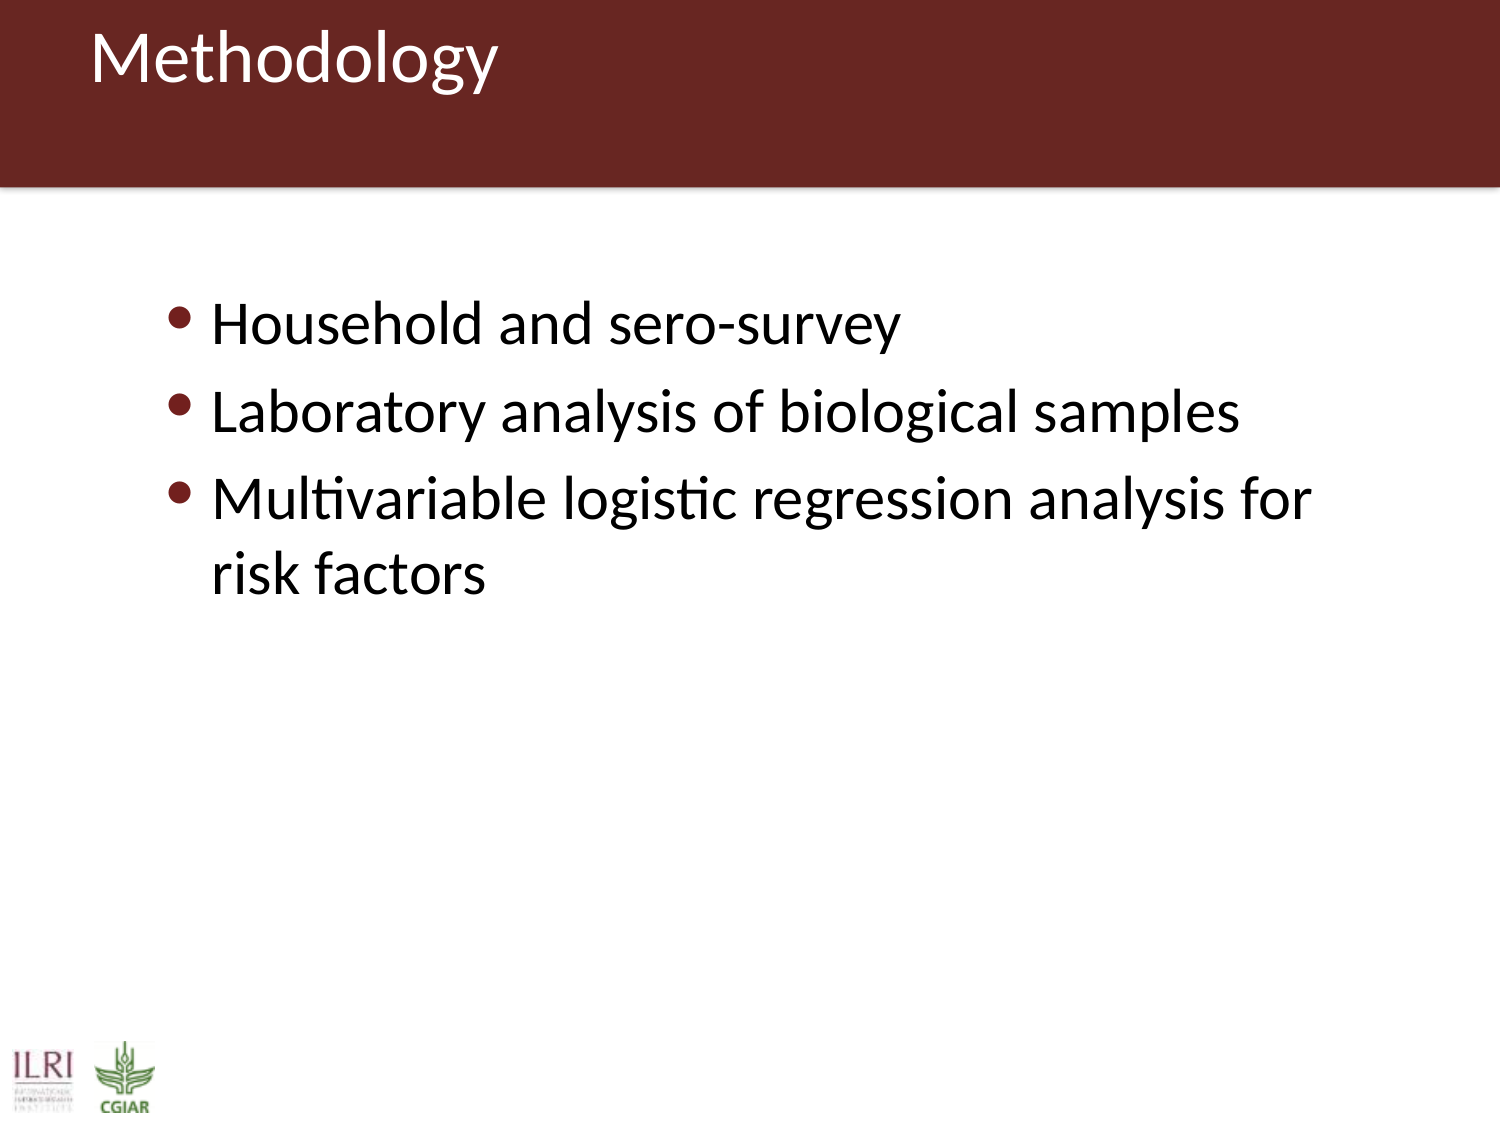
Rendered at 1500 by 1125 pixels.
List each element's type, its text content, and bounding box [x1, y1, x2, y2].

list Household and sero-survey Laboratory analysis of biological samples Multivariable logistic regression analysis for risk factors [75, 275, 1425, 1025]
picture [12, 1049, 74, 1113]
picture [94, 1041, 155, 1113]
title Methodology [75, 0, 1425, 188]
